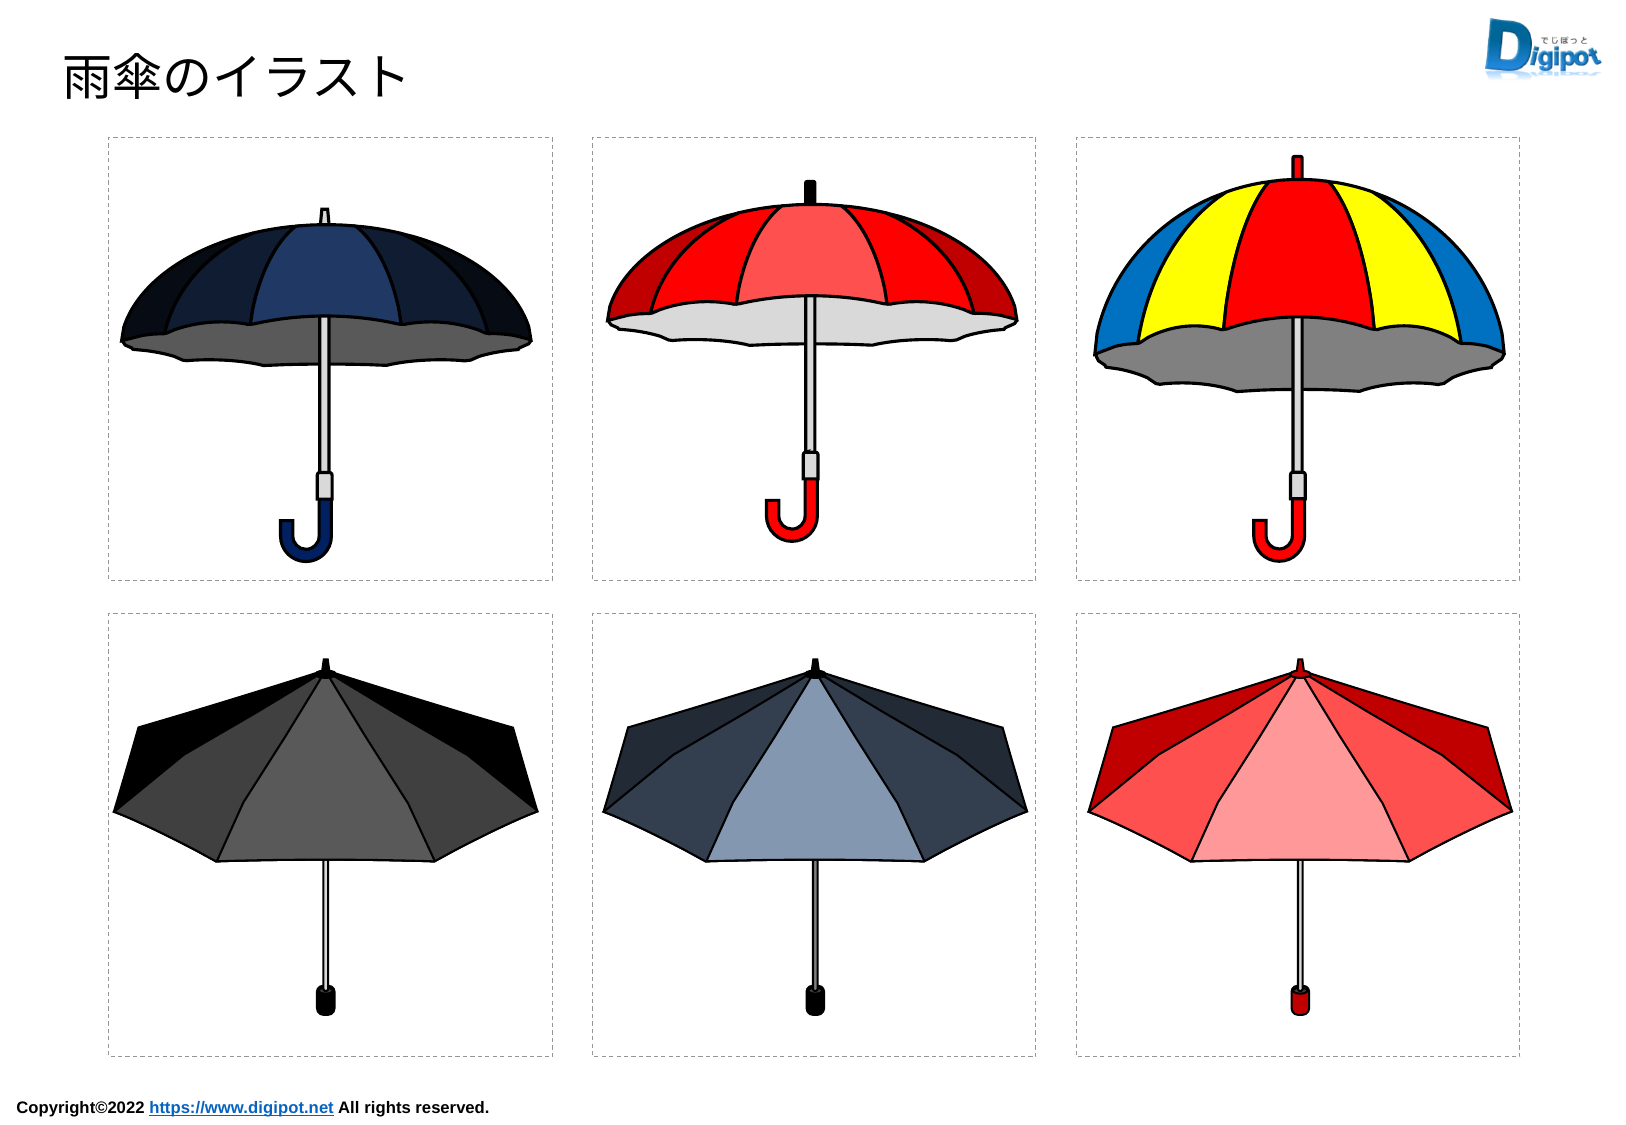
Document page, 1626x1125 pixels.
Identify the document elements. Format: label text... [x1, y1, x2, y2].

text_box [1094, 156, 1505, 562]
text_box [607, 181, 1017, 542]
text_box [113, 659, 538, 1015]
text_box 雨傘のイラスト [47, 38, 427, 113]
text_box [121, 209, 531, 562]
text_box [1088, 659, 1513, 1015]
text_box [603, 659, 1028, 1015]
picture [1485, 18, 1602, 82]
